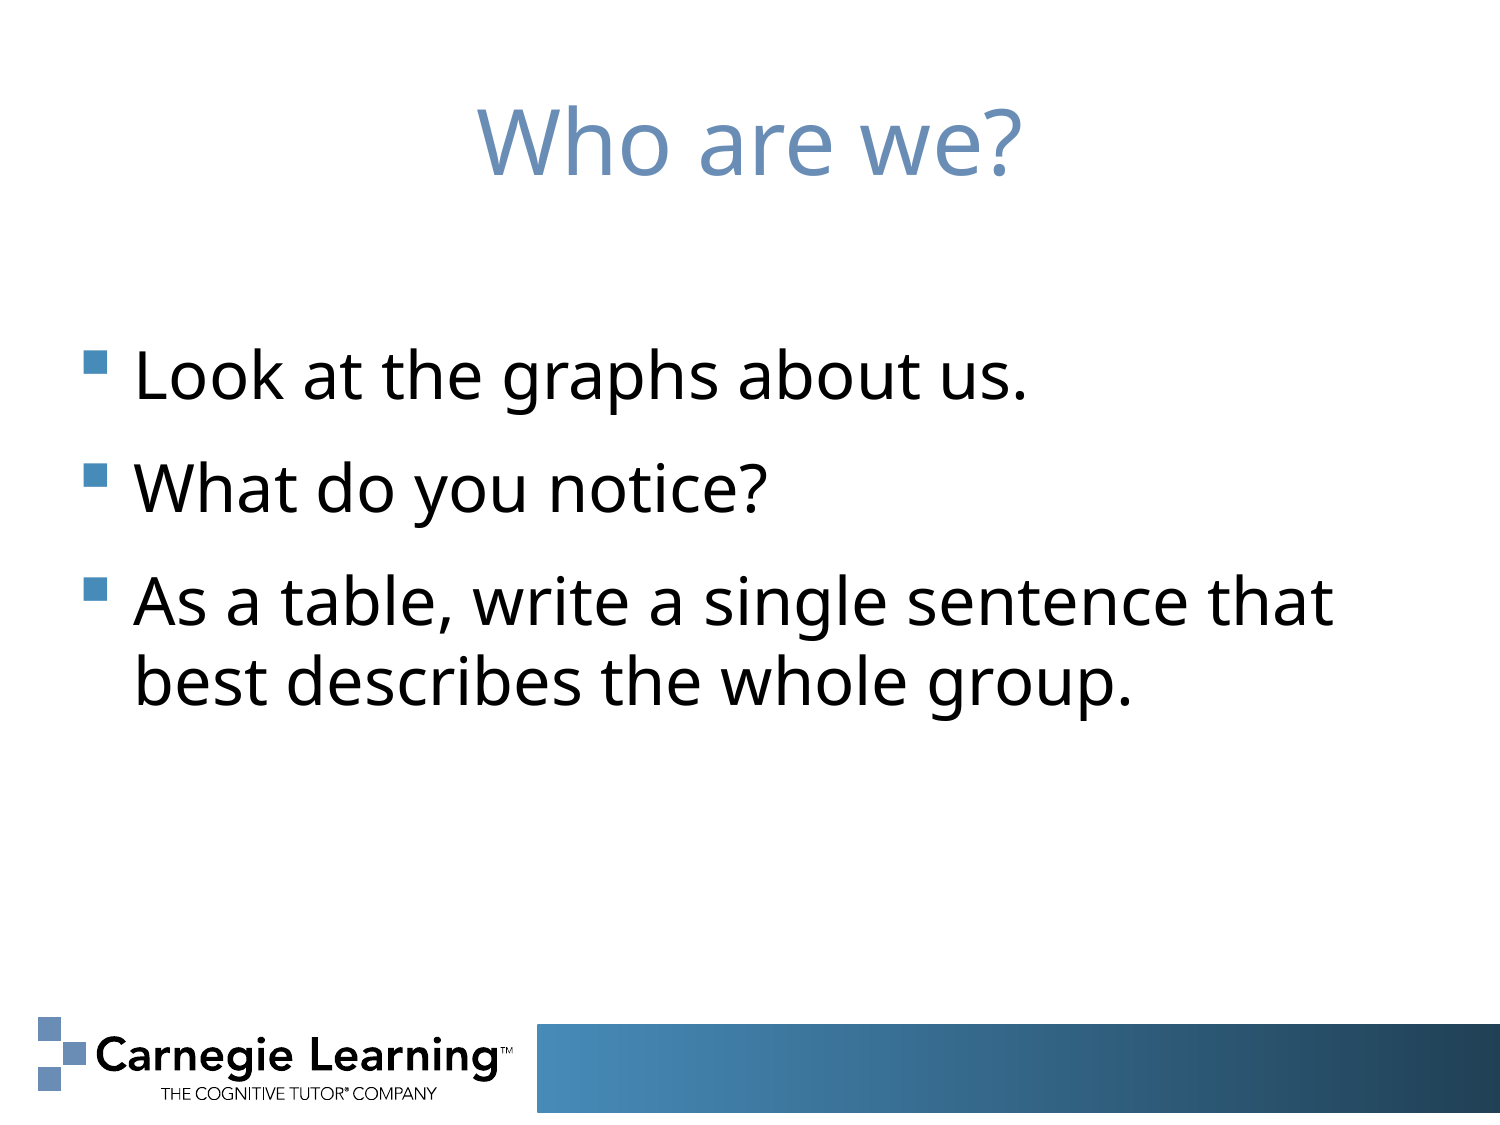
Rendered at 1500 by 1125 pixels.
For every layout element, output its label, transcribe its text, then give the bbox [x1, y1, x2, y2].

list Look at the graphs about us. What do you notice? As a table, write a single sentence that best describes the whole group. [62, 324, 1451, 926]
title Who are we? [74, 44, 1426, 233]
